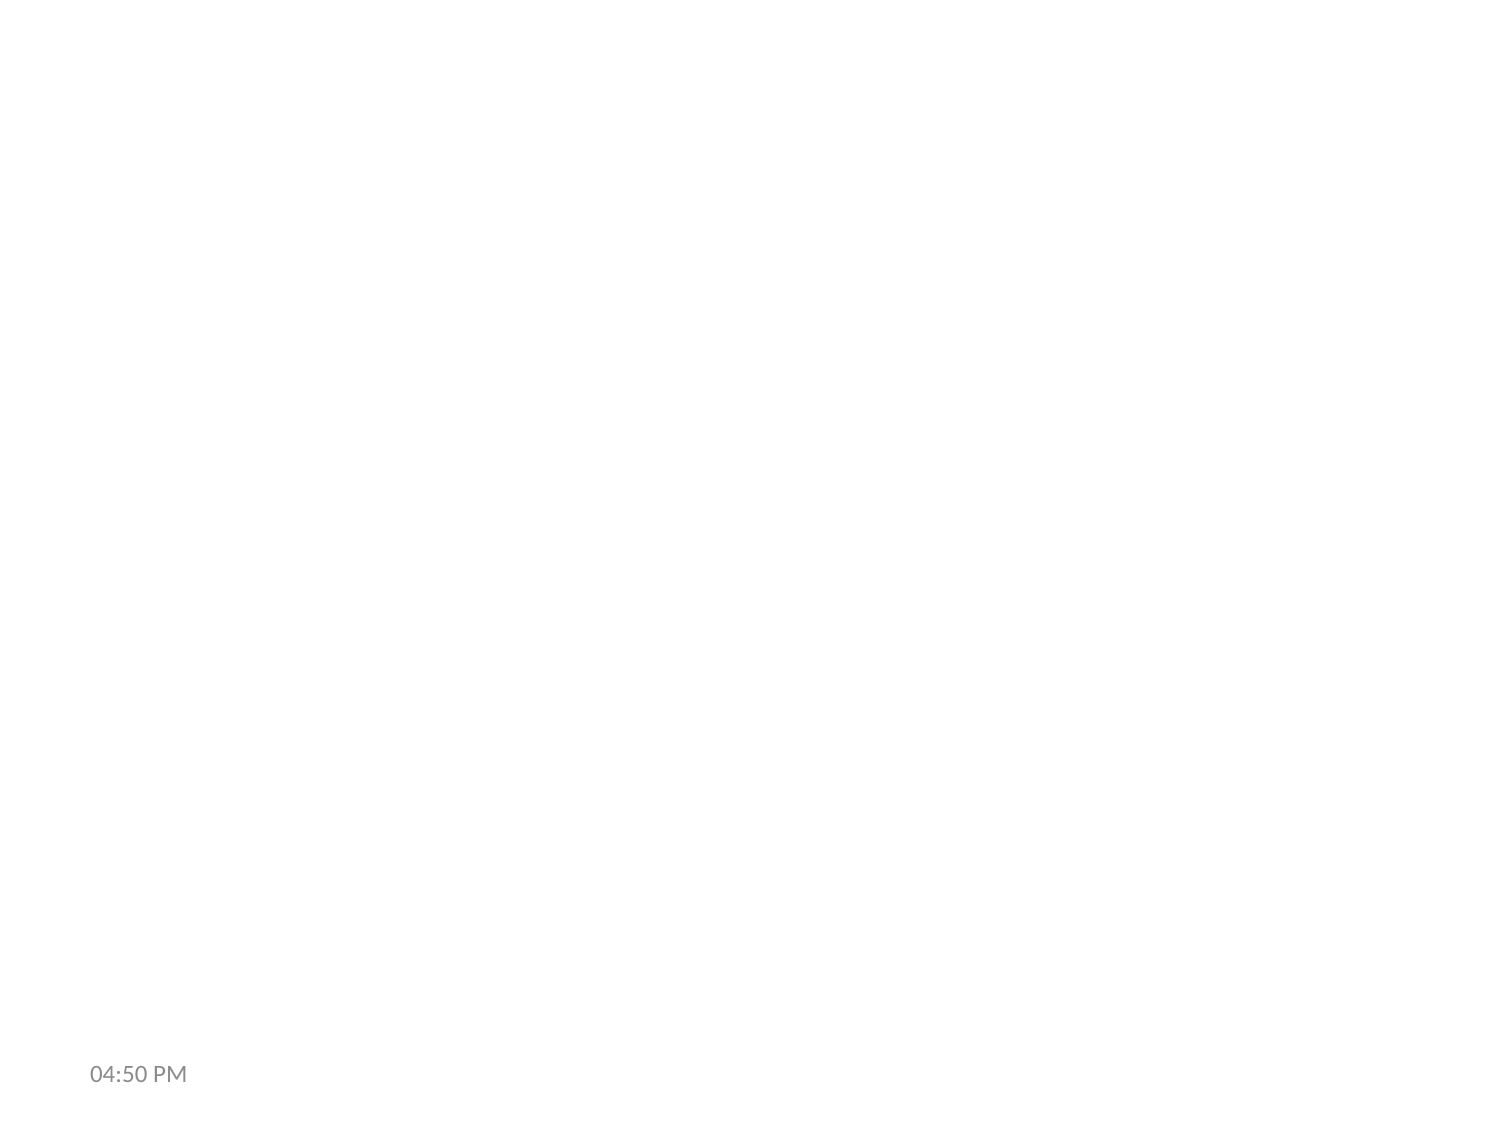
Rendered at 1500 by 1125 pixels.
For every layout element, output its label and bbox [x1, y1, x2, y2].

slide_number [75, 1042, 425, 1103]
